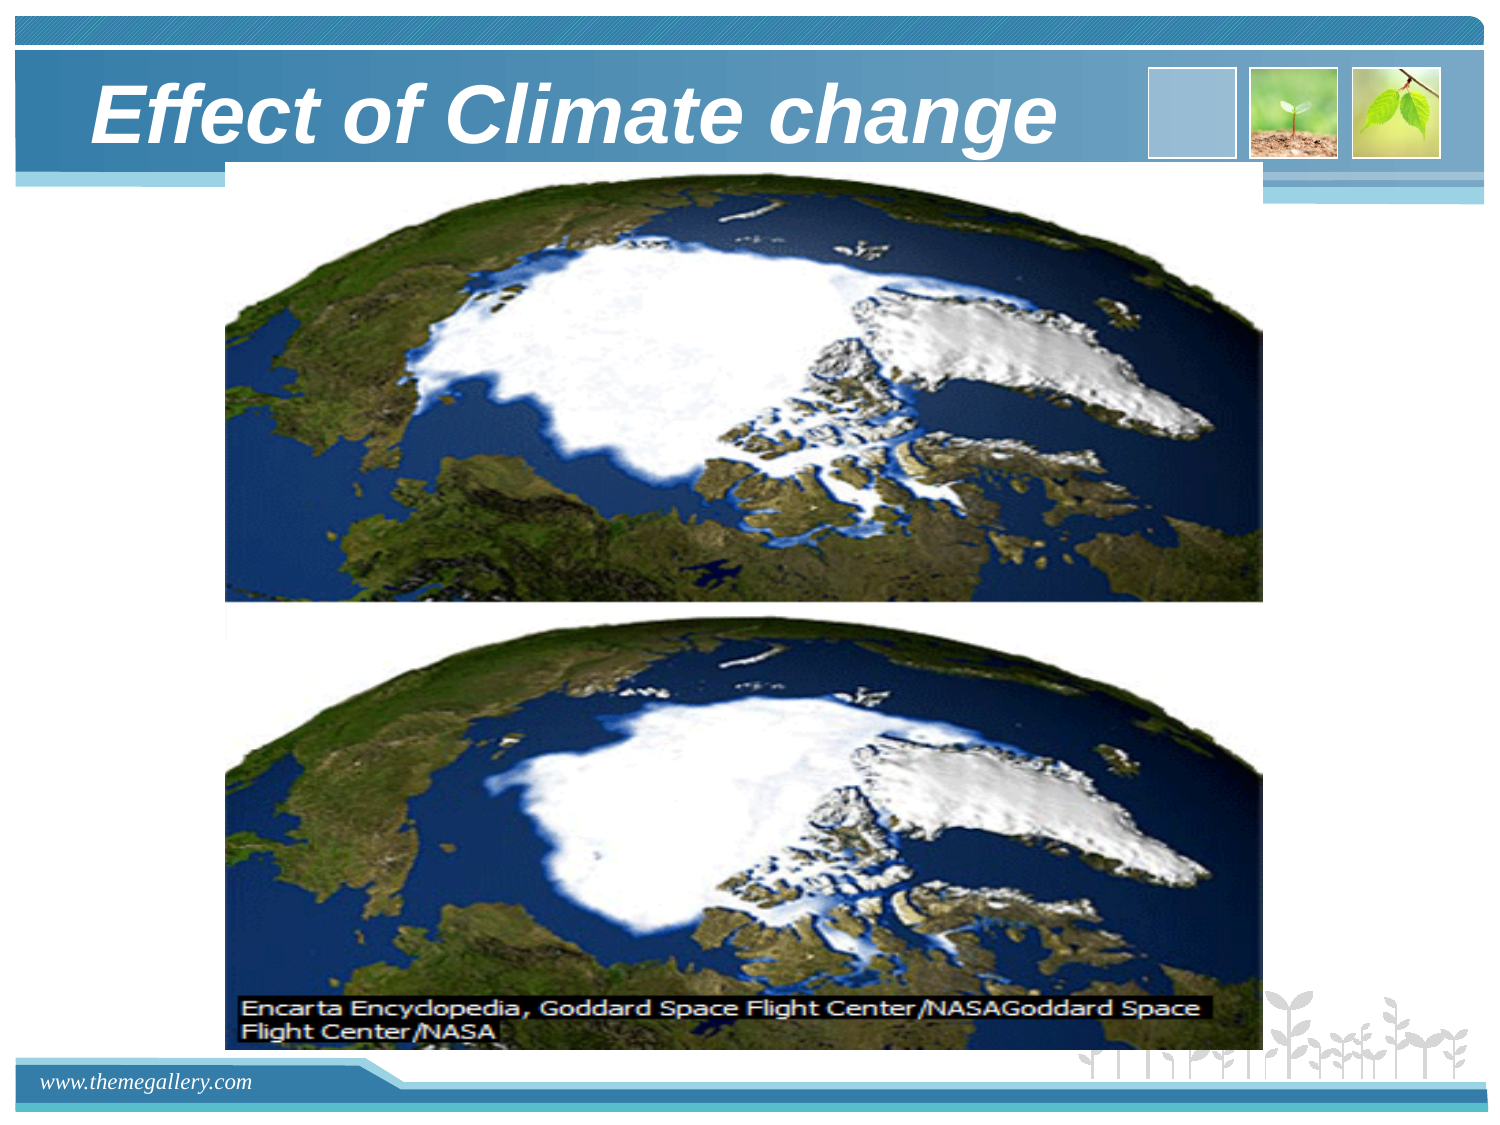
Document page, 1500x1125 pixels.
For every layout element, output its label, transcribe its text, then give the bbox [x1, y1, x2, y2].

picture [1353, 69, 1439, 157]
picture [1251, 69, 1337, 157]
title Effect of Climate change [74, 38, 1138, 182]
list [224, 162, 1263, 1050]
